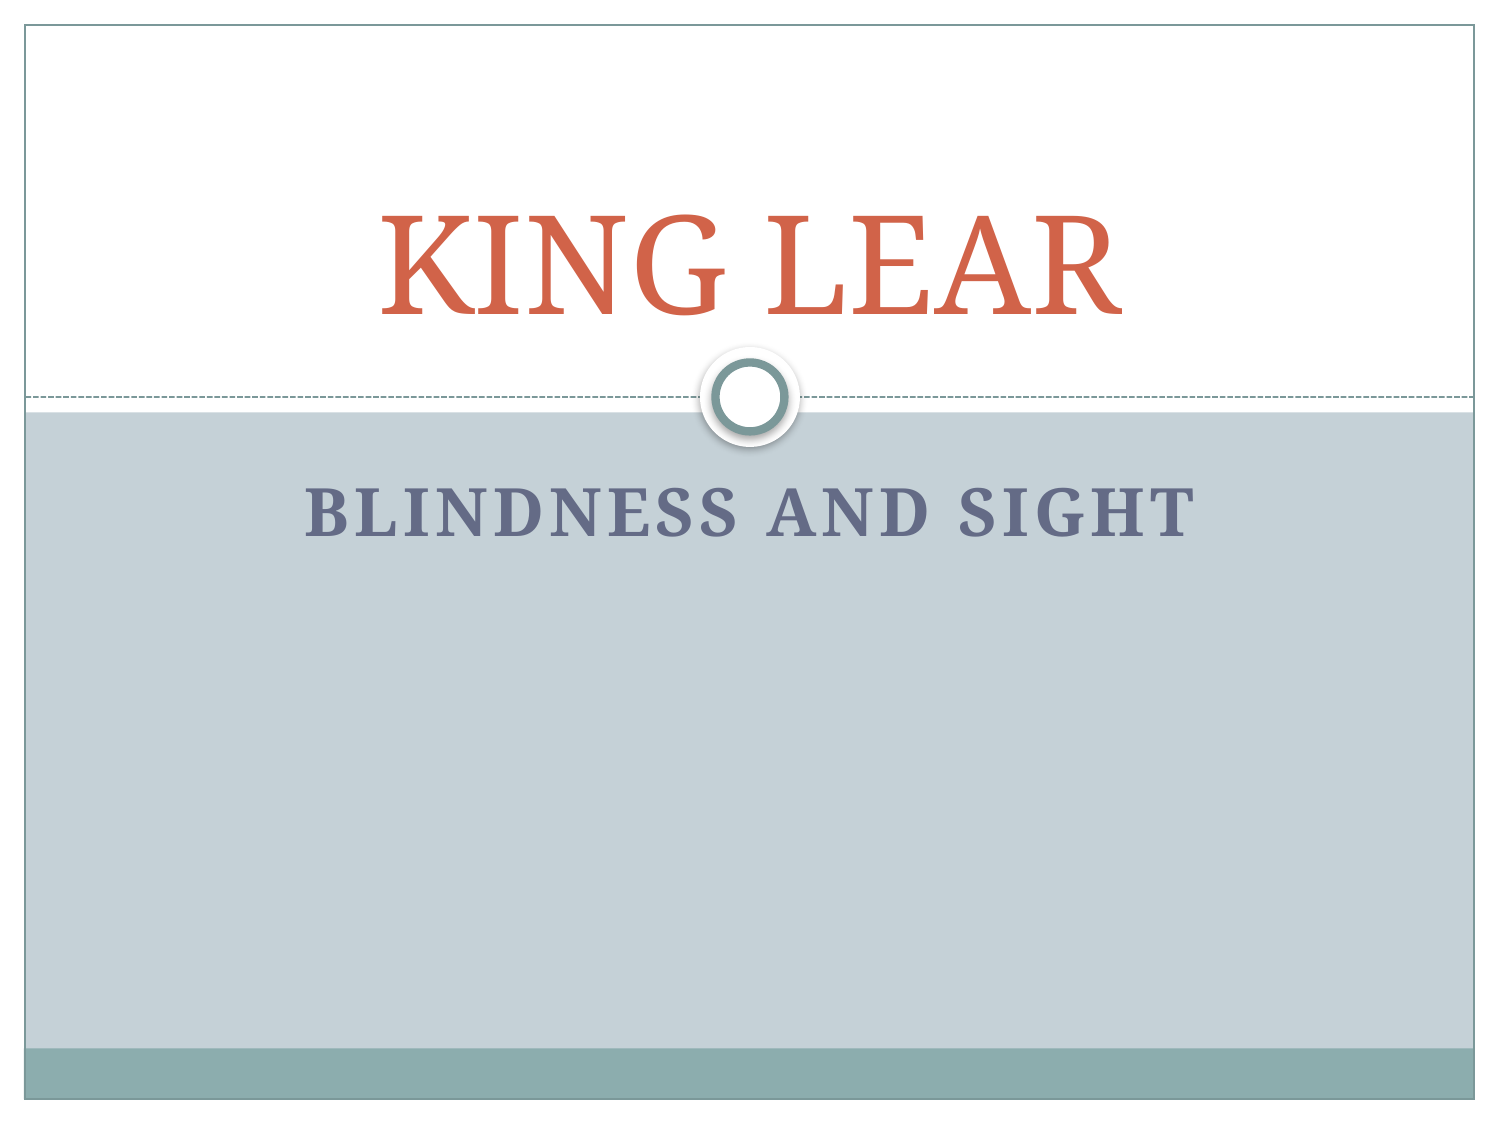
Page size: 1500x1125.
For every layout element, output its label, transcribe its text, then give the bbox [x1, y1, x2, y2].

subtitle BLINDNESS AND SIGHT [225, 462, 1275, 750]
title KING LEAR [112, 62, 1388, 350]
